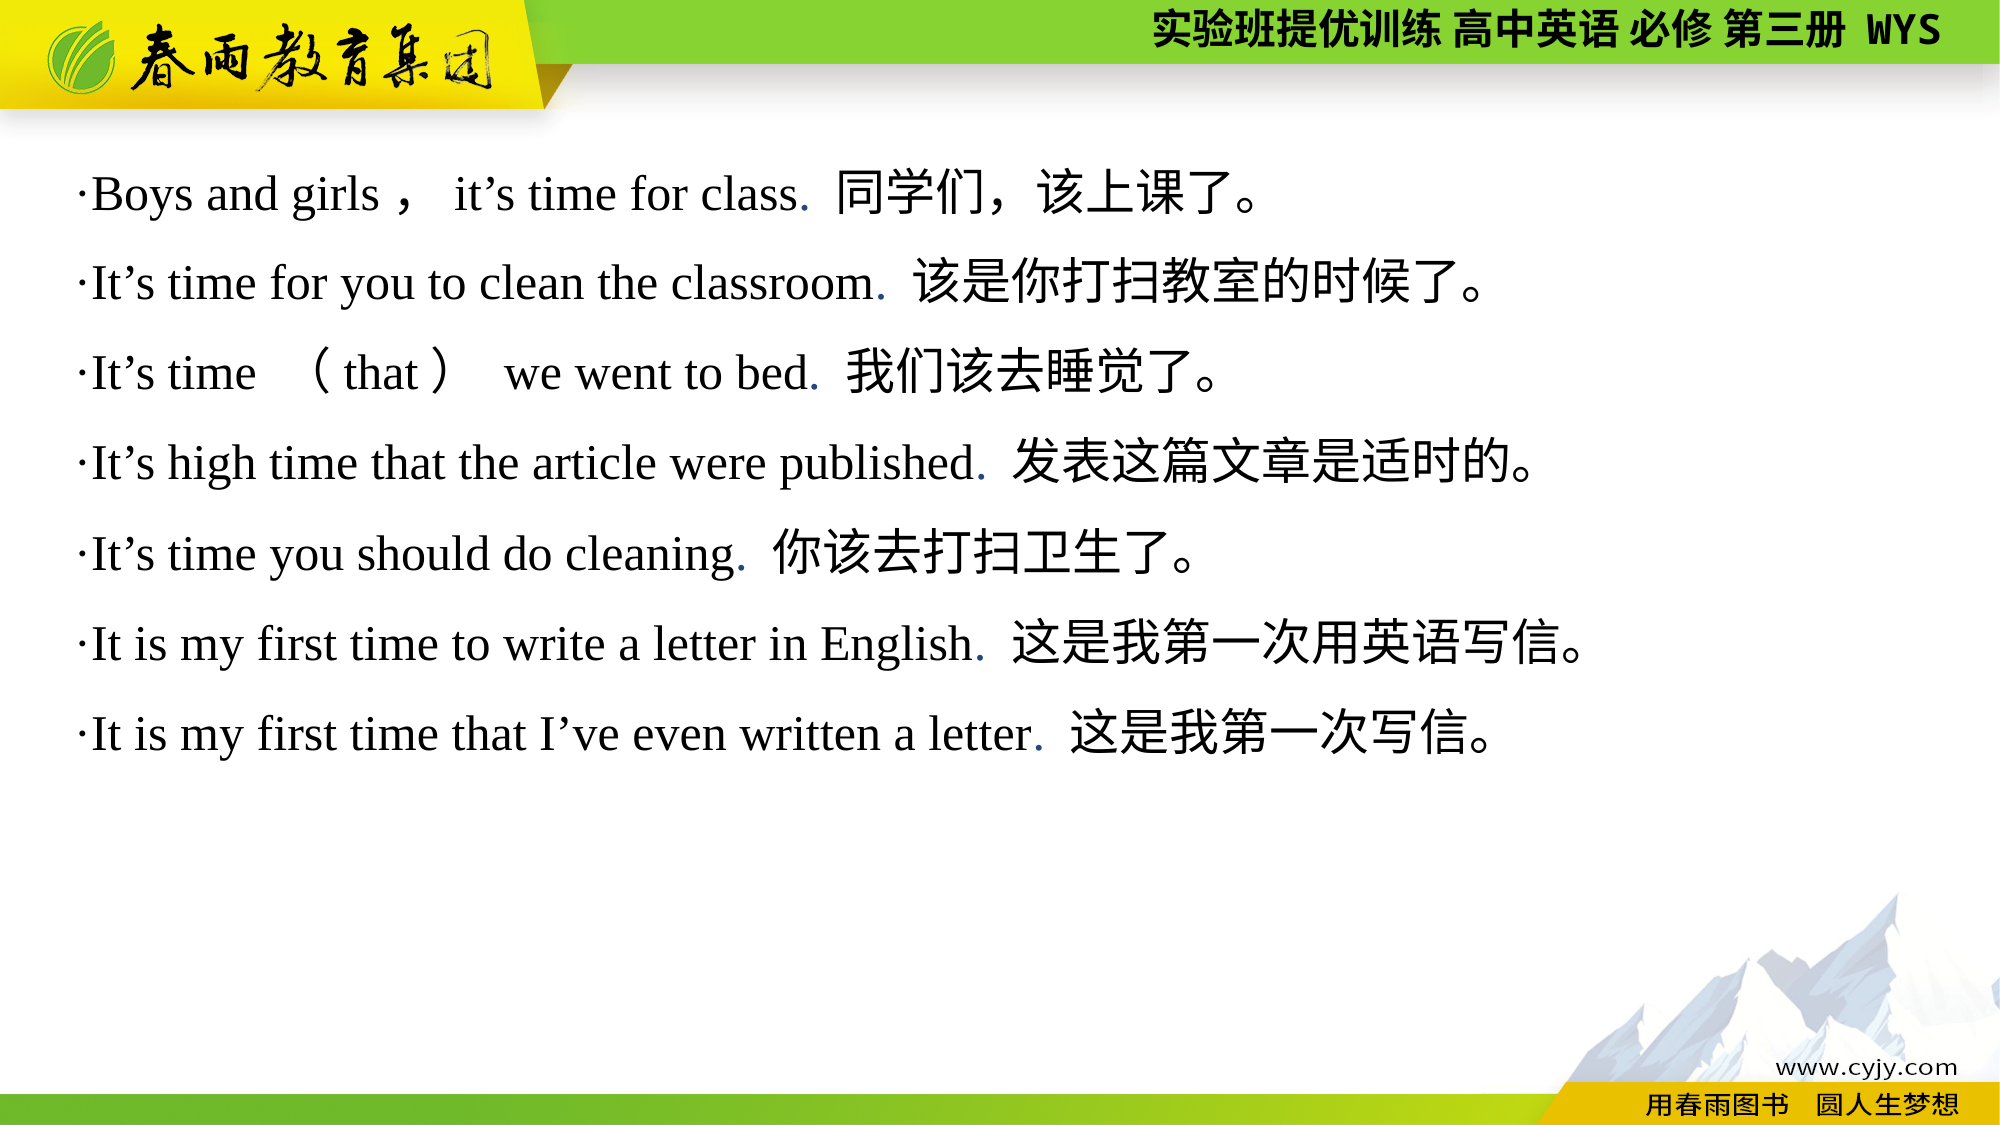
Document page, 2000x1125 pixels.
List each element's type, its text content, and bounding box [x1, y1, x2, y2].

picture [0, 0, 2000, 1125]
list ·Boys and girls，it’s time for class. 同学们，该上课了。 ·It’s time for you to clean the classroom. 该是你打扫教室的时候了。 ·It’s time （that） we went to bed. 我们该去睡觉了。 ·It’s high time that the article were published. 发表这篇文章是适时的。 ·It’s time you should do cleaning. 你该去打扫卫生了。 ·It is my first time to write a letter in English. 这是我第一次用英语写信。 ·It is my first time that I’ve even written a letter. 这是我第一次写信。 [59, 122, 1944, 763]
